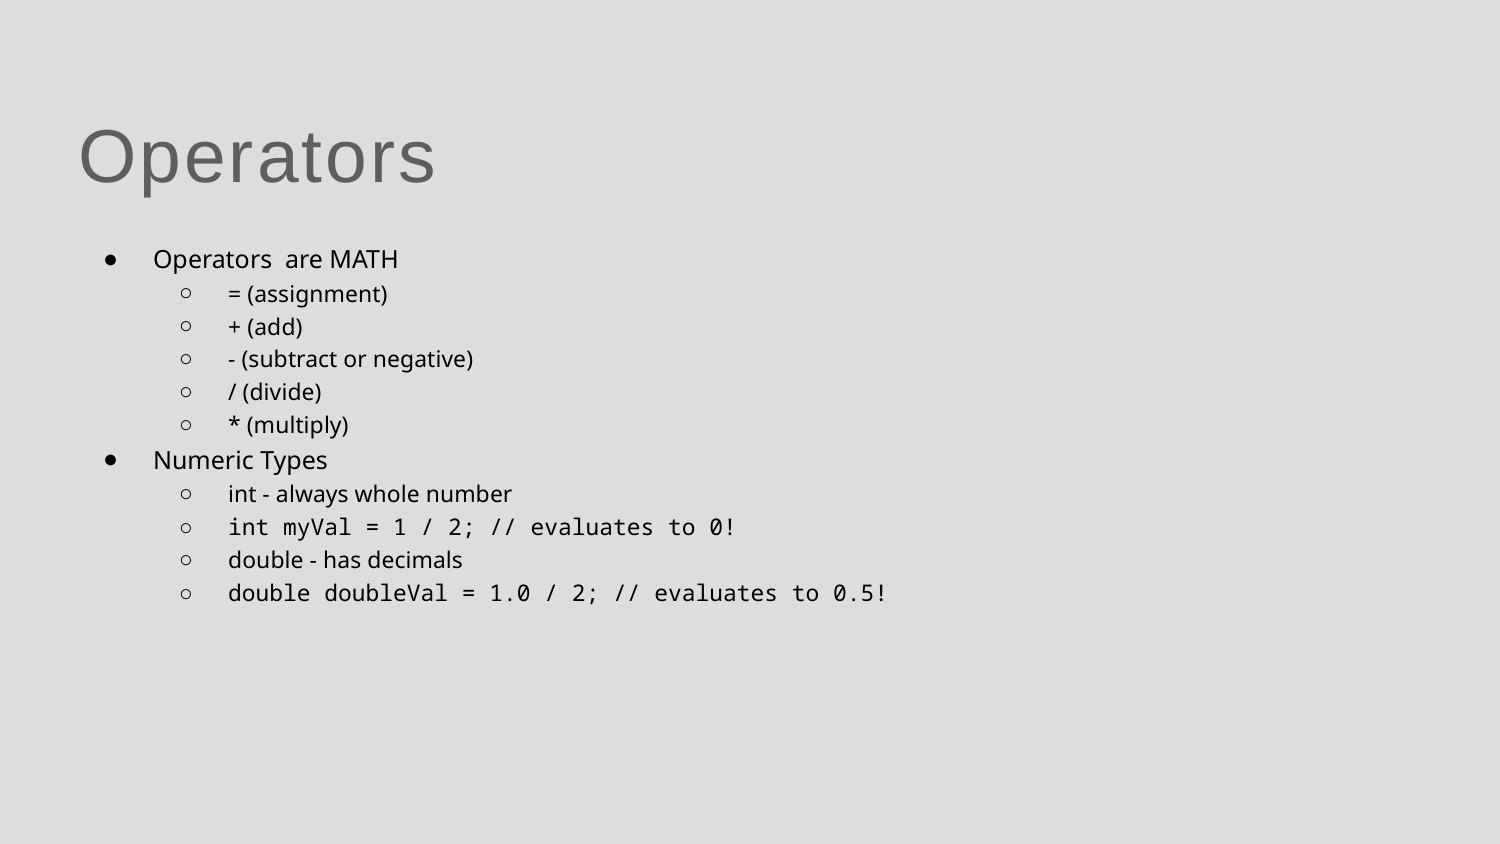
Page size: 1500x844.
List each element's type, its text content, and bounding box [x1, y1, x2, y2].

title Operators [66, 96, 1434, 211]
list Operators are MATH = (assignment) + (add) - (subtract or negative) / (divide) * (multiply) Numeric Types int - always whole number int myVal = 1 / 2; // evaluates to 0! double - has decimals double doubleVal = 1.0 / 2; // evaluates to 0.5! [68, 227, 1432, 709]
